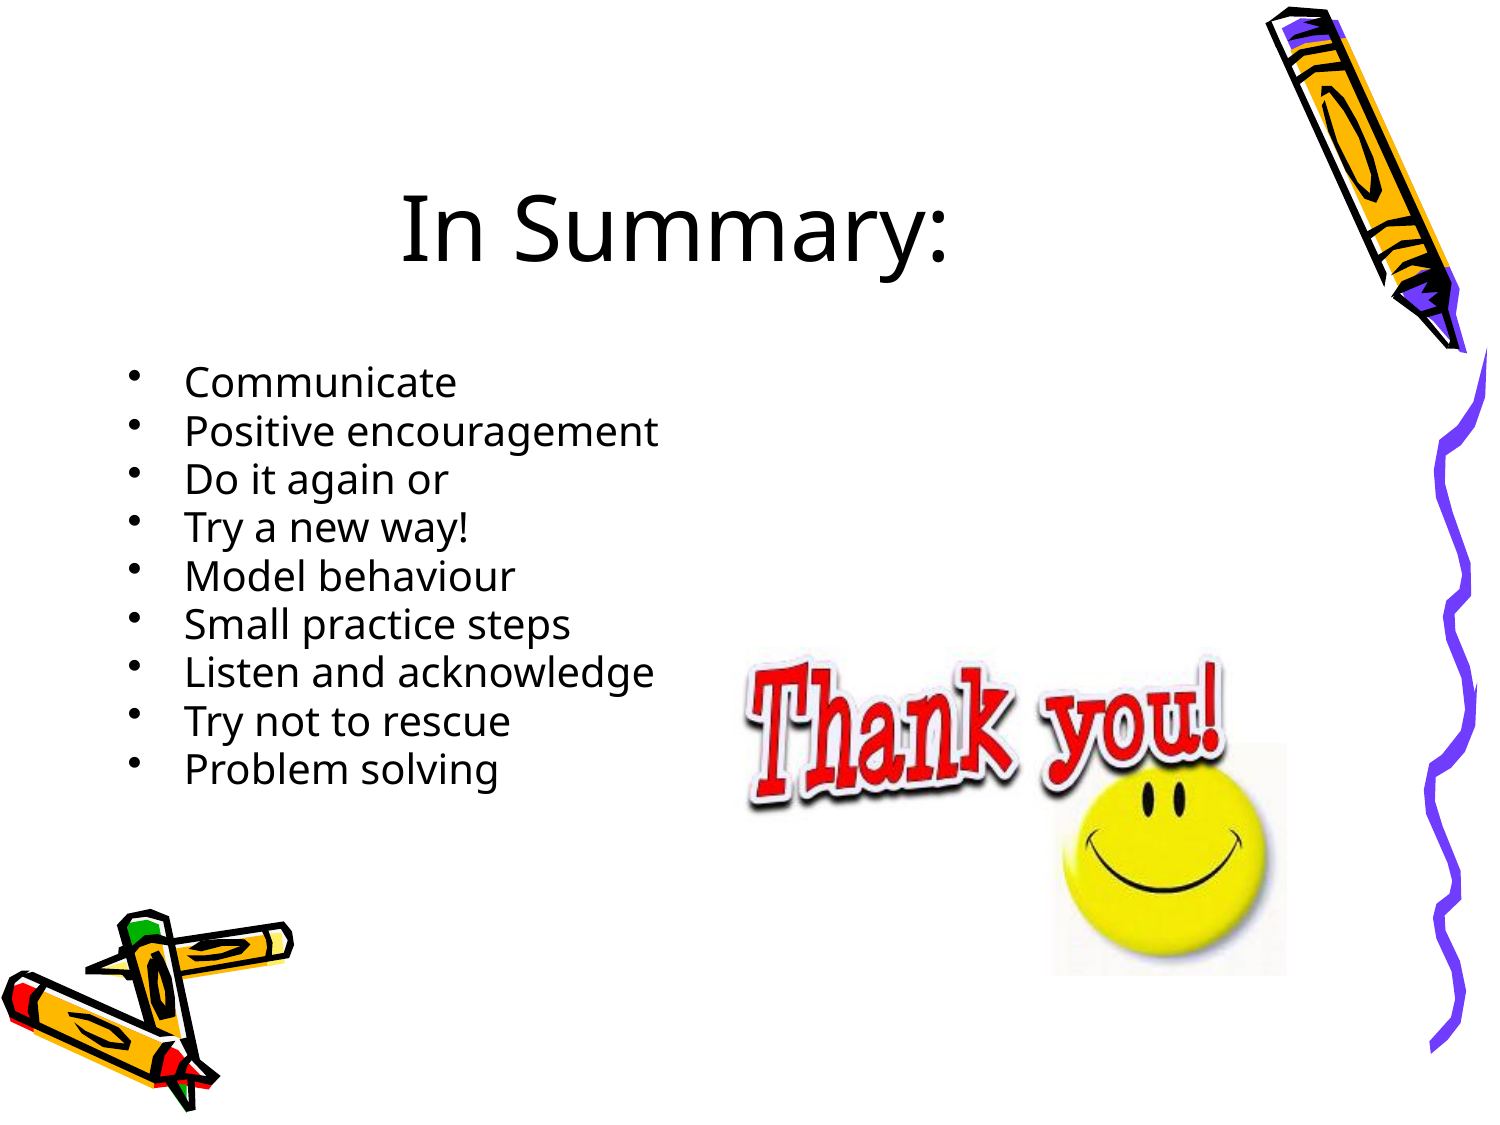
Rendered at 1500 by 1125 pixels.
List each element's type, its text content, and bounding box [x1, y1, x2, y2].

list Communicate Positive encouragement Do it again or Try a new way! Model behaviour Small practice steps Listen and acknowledge Try not to rescue Problem solving [112, 299, 1375, 906]
title In Summary: [112, 24, 1240, 288]
picture [721, 646, 1288, 976]
